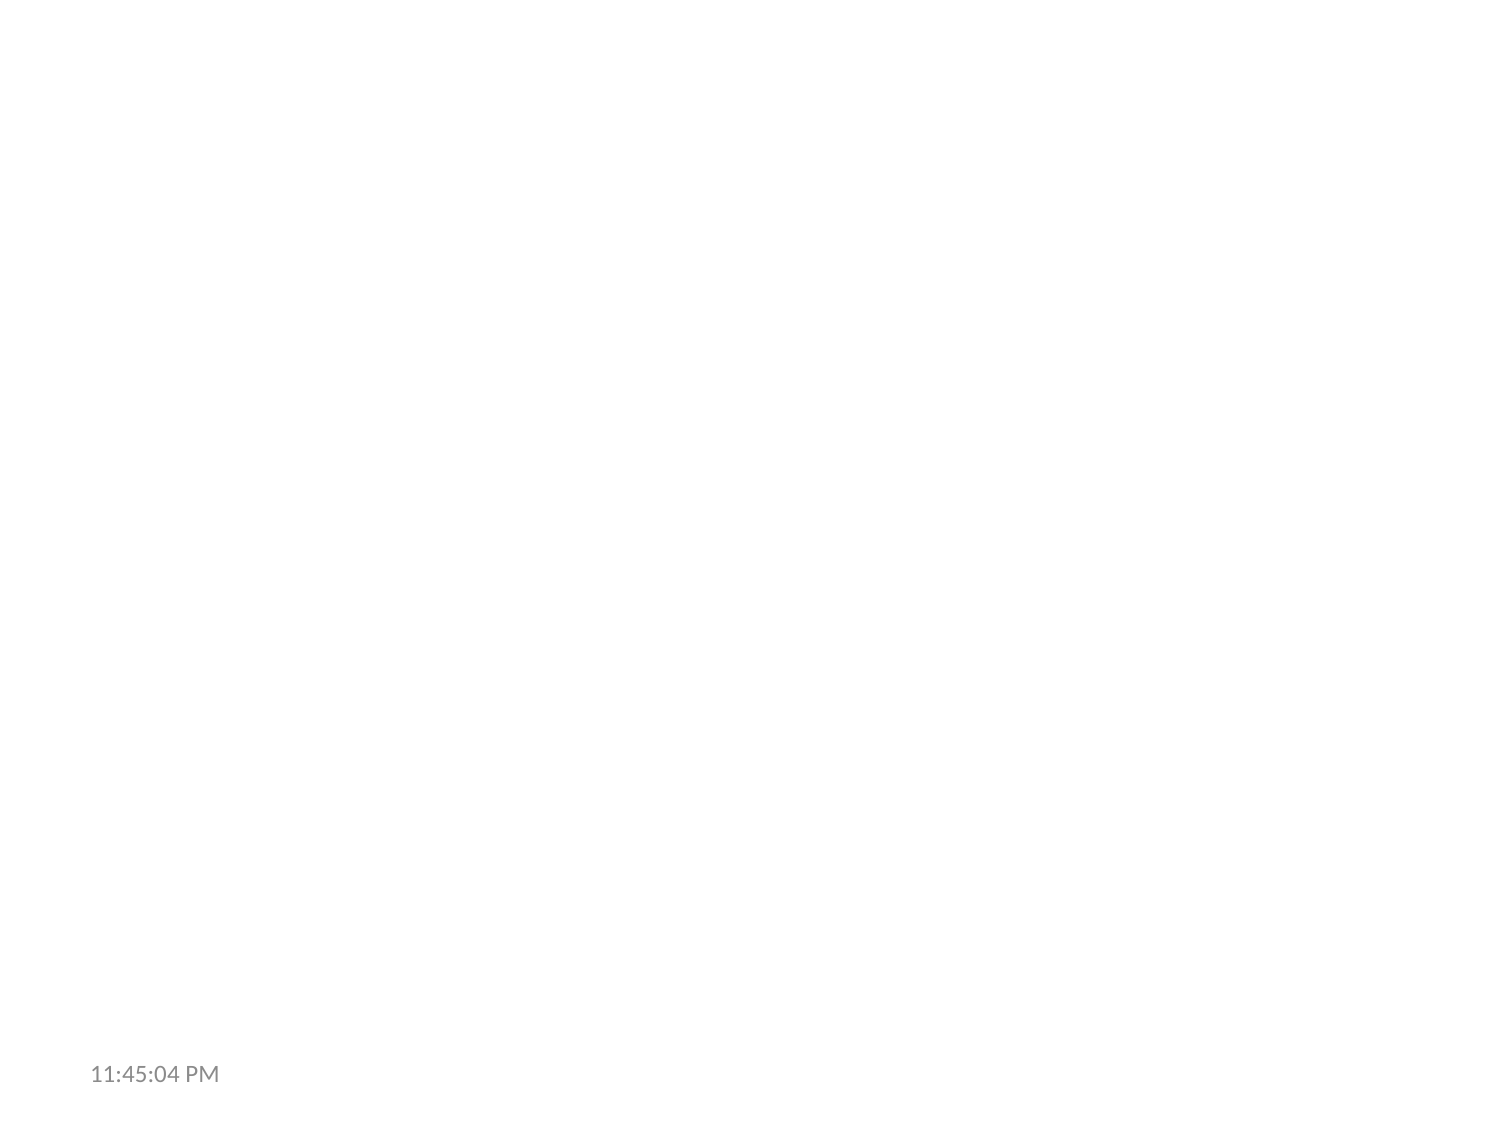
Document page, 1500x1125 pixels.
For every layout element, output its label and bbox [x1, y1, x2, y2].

slide_number [75, 1042, 425, 1103]
